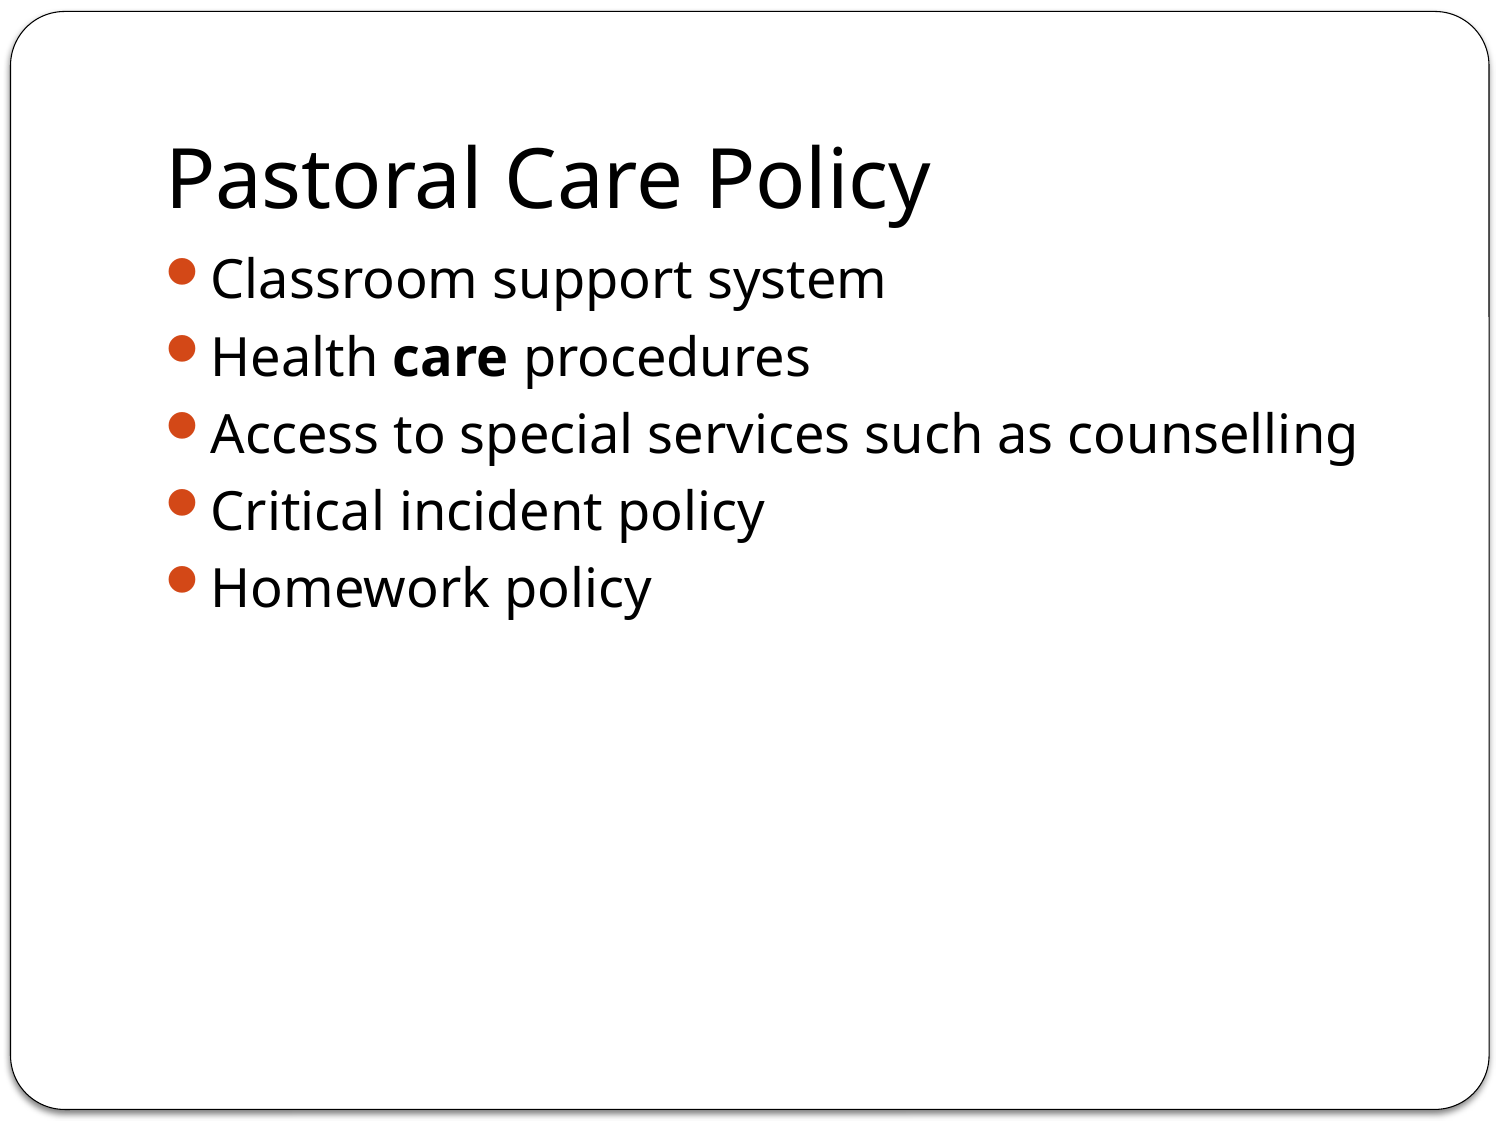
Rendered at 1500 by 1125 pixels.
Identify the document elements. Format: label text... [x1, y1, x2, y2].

list Classroom support system Health care procedures Access to special services such as counselling Critical incident policy Homework policy [150, 237, 1425, 988]
title Pastoral Care Policy [150, 45, 1425, 233]
